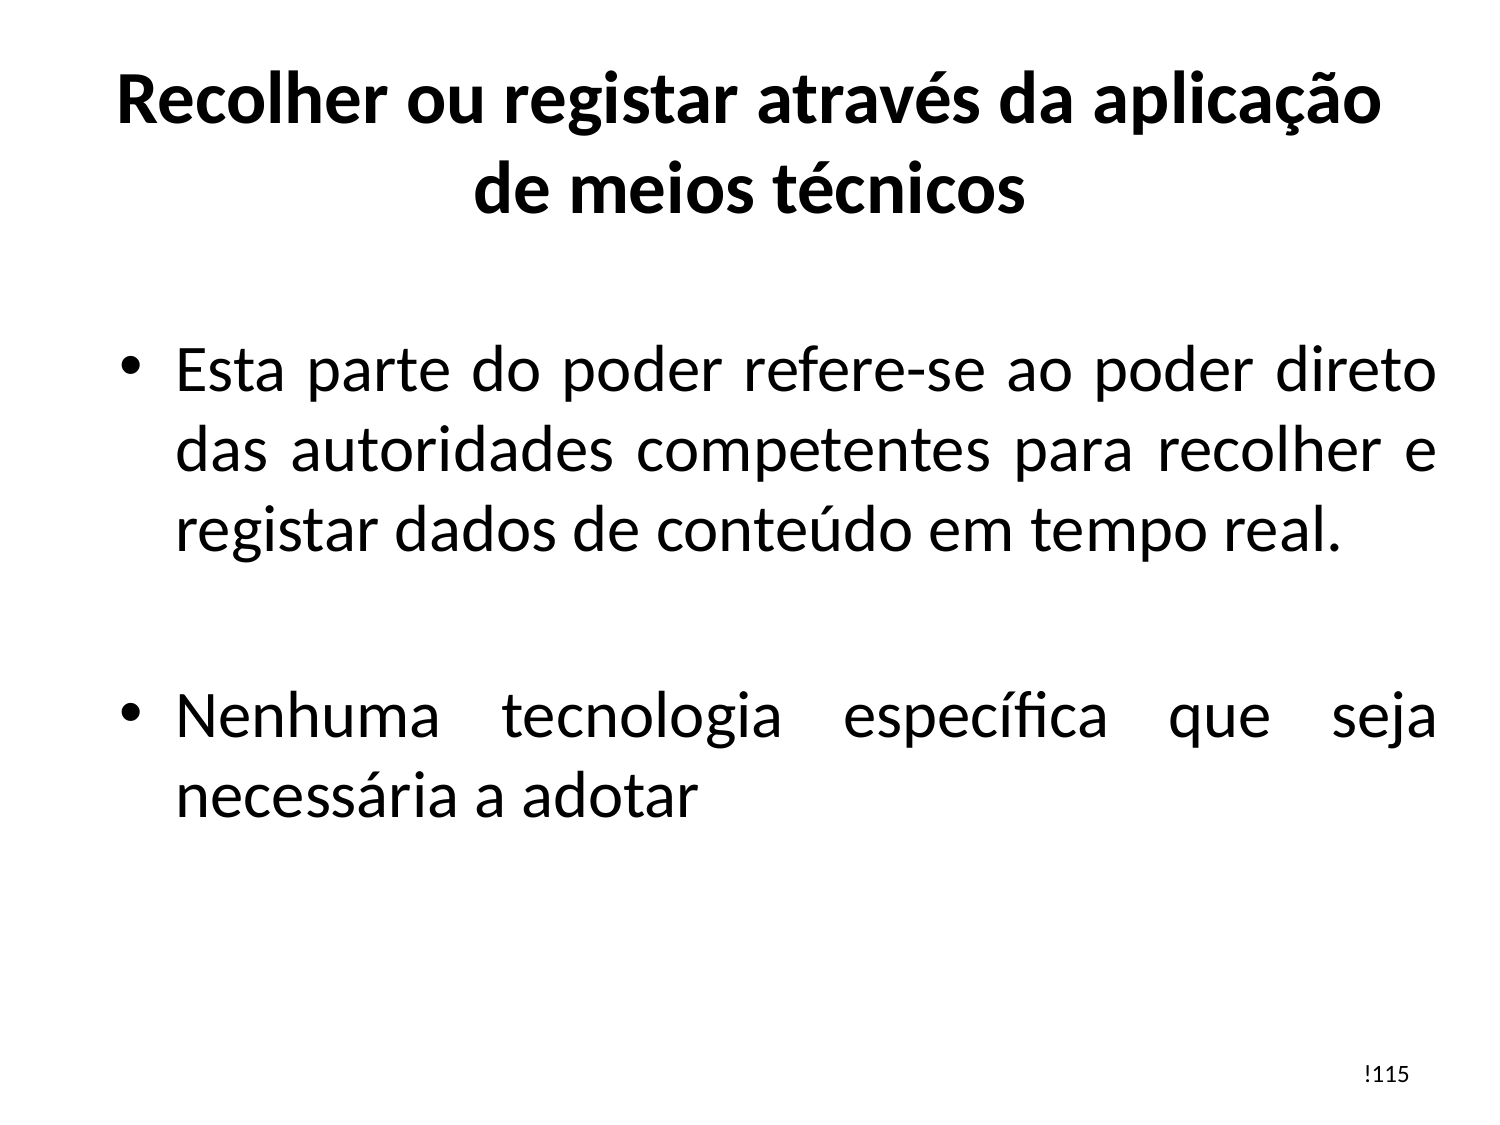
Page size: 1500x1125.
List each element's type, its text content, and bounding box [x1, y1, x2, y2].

slide_number !115 [1074, 1042, 1425, 1103]
title Recolher ou registar através da aplicação de meios técnicos [74, 44, 1426, 233]
list Esta parte do poder refere-se ao poder direto das autoridades competentes para recolher e registar dados de conteúdo em tempo real. Nenhuma tecnologia específica que seja necessária a adotar [103, 317, 1455, 988]
